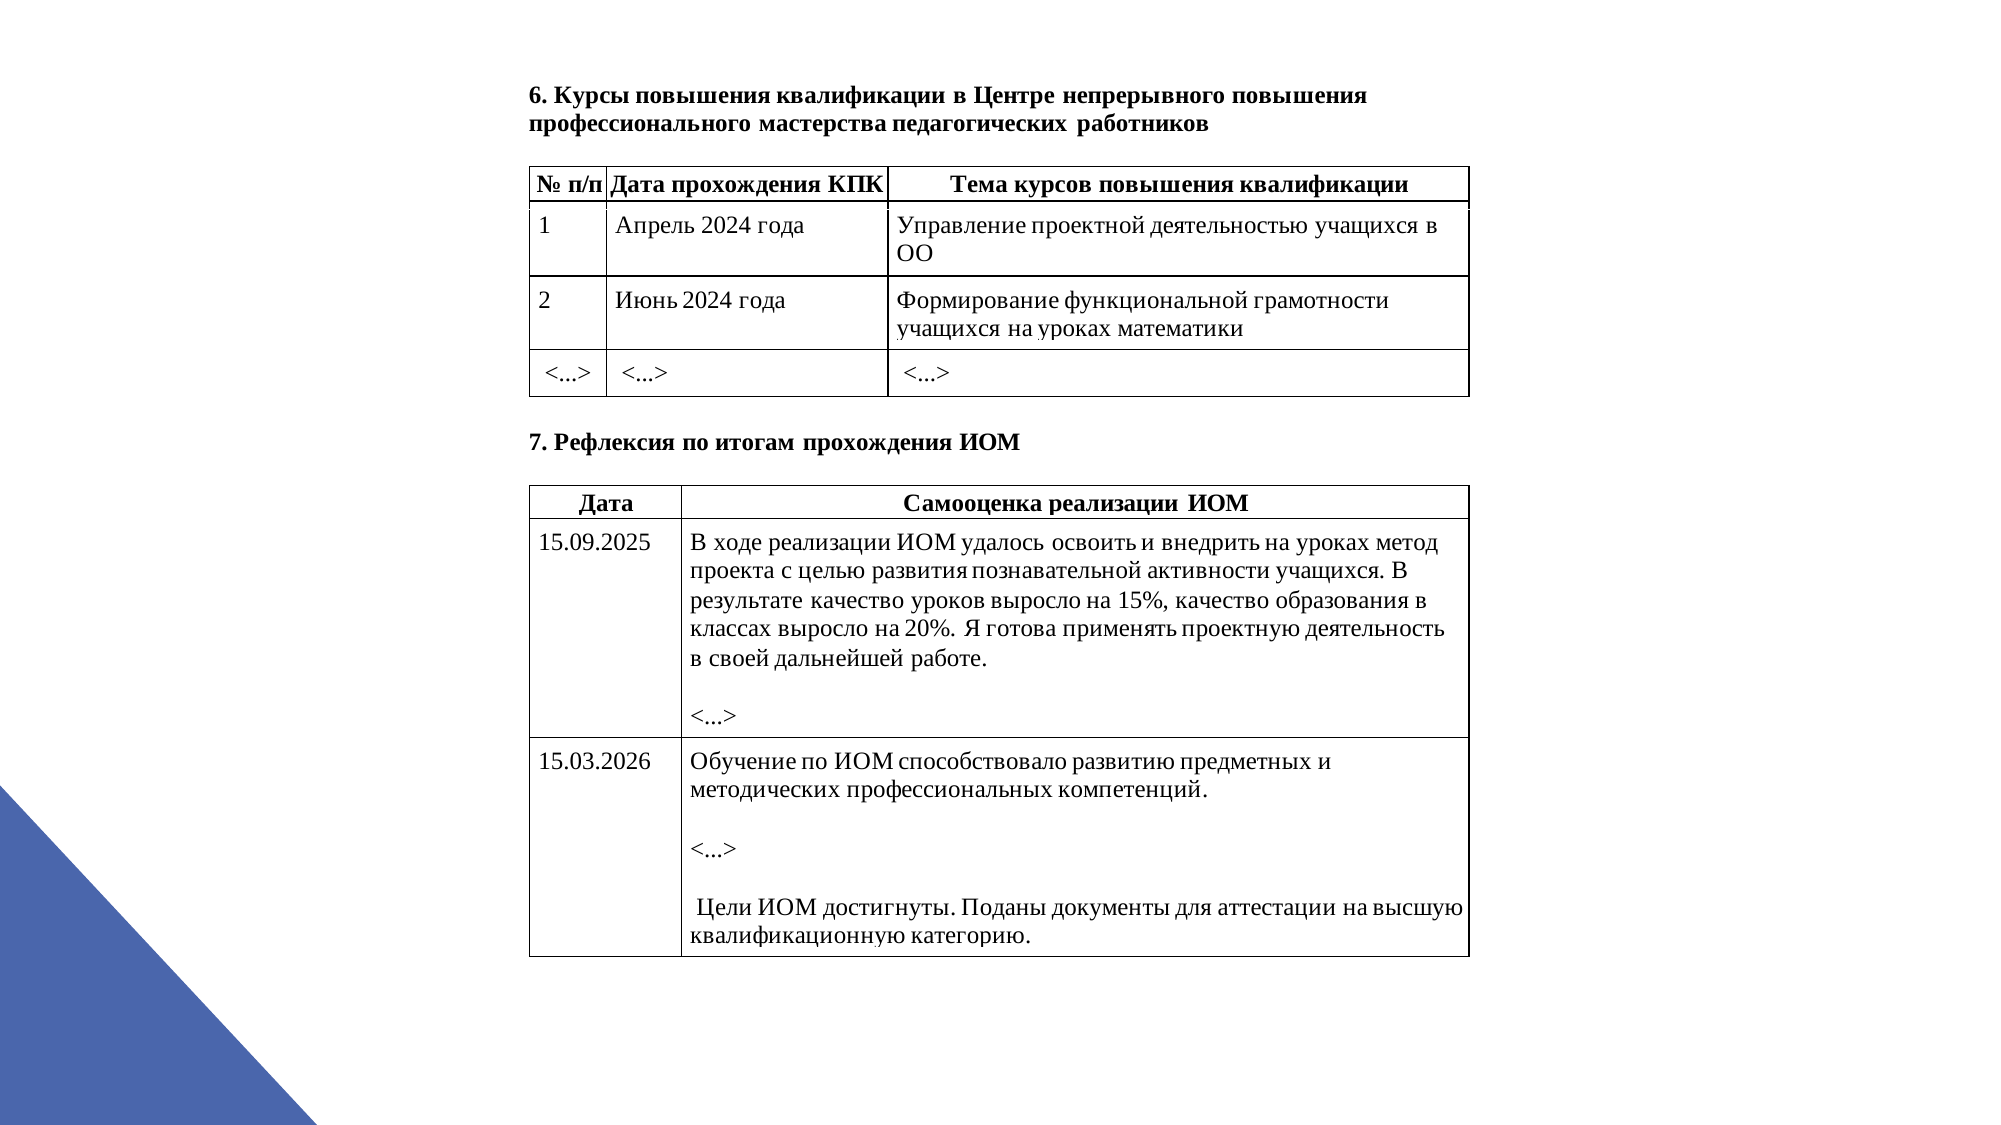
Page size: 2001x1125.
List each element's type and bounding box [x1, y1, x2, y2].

picture [528, 79, 1471, 1046]
